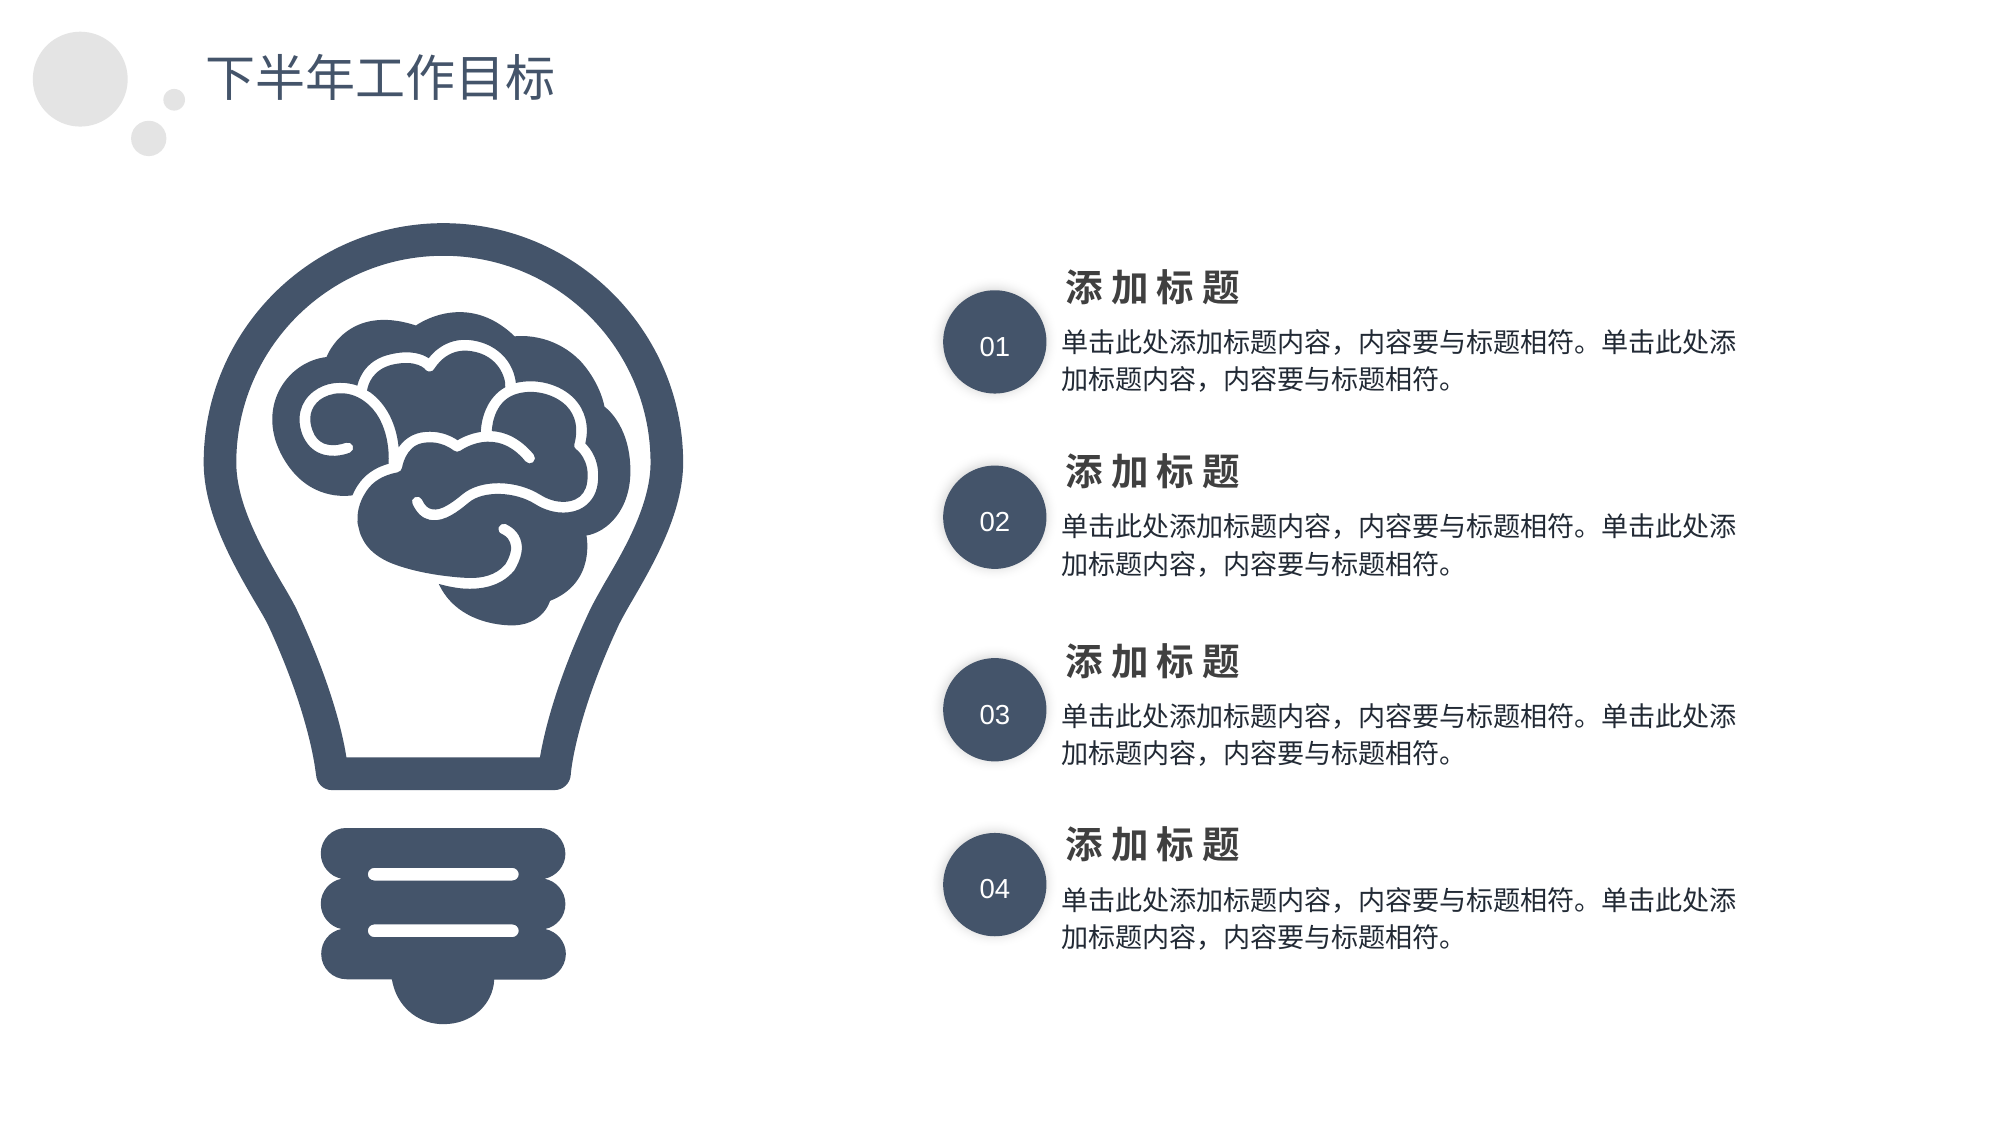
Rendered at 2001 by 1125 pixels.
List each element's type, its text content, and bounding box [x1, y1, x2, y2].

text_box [943, 814, 1770, 999]
text_box 下半年工作目标 [190, 38, 571, 114]
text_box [943, 630, 1770, 814]
text_box [278, 223, 609, 289]
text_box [943, 440, 1770, 625]
text_box [320, 828, 566, 1025]
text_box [943, 256, 1770, 440]
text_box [254, 289, 632, 627]
text_box [203, 316, 254, 601]
text_box [269, 627, 618, 791]
text_box [632, 315, 684, 601]
